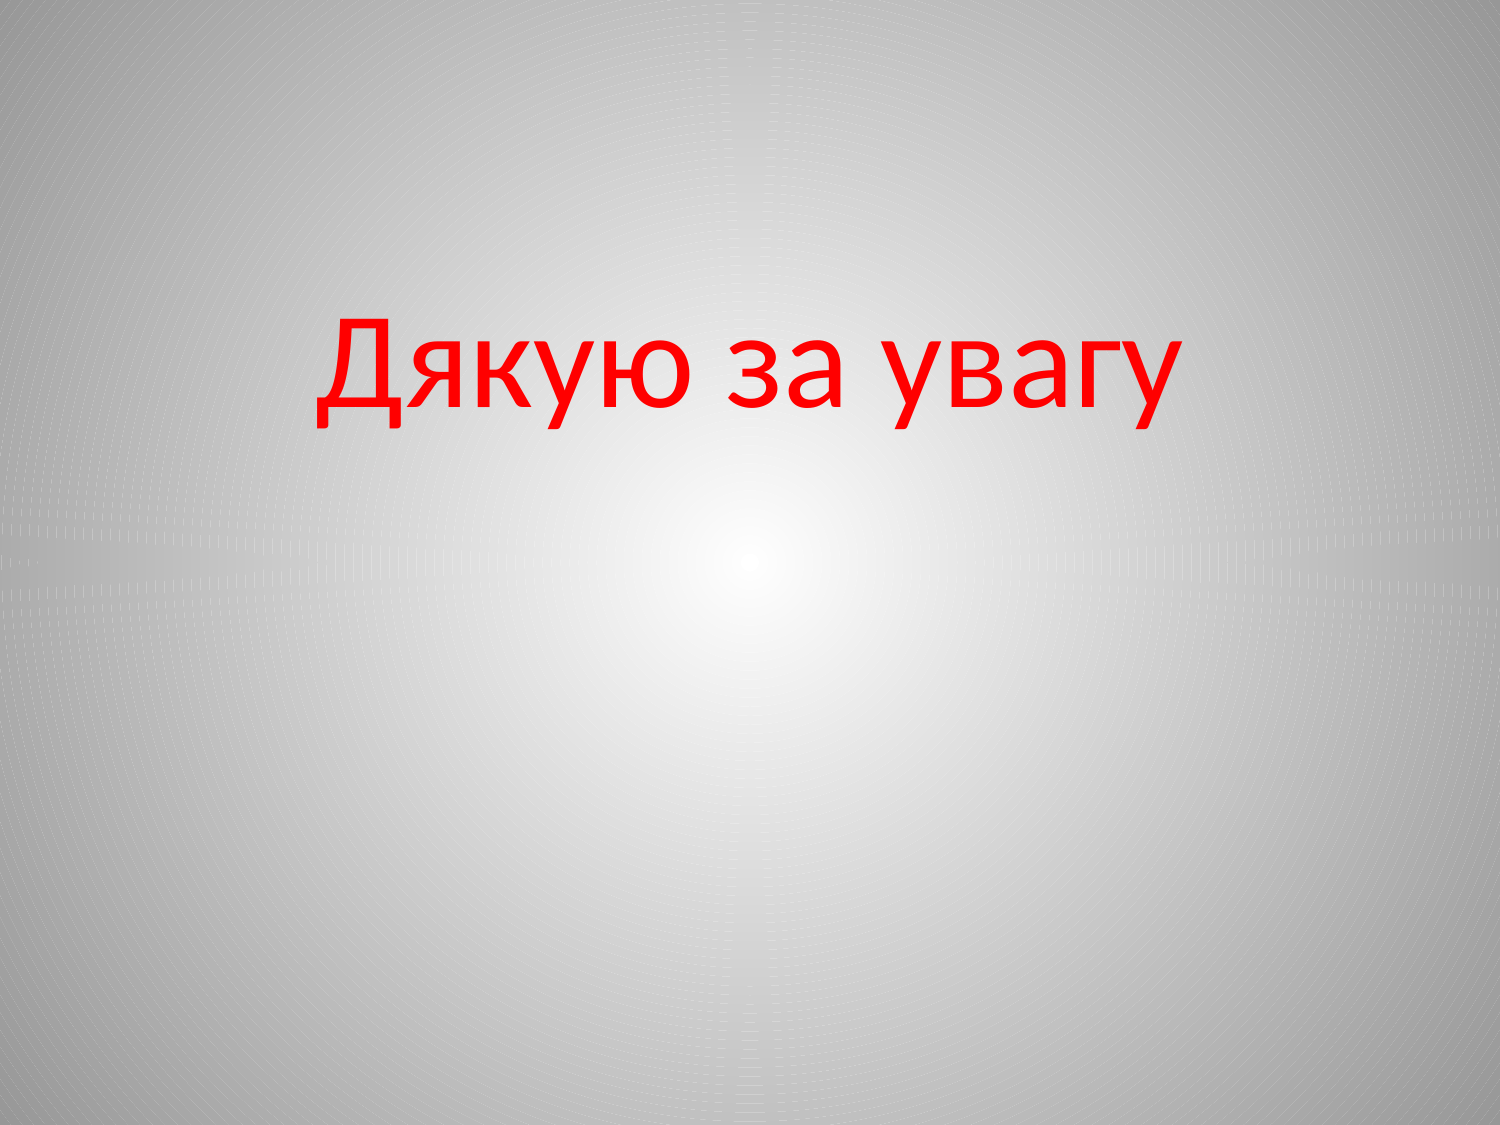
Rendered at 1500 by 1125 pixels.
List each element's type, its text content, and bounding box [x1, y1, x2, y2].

list Дякую за увагу [75, 262, 1425, 1005]
